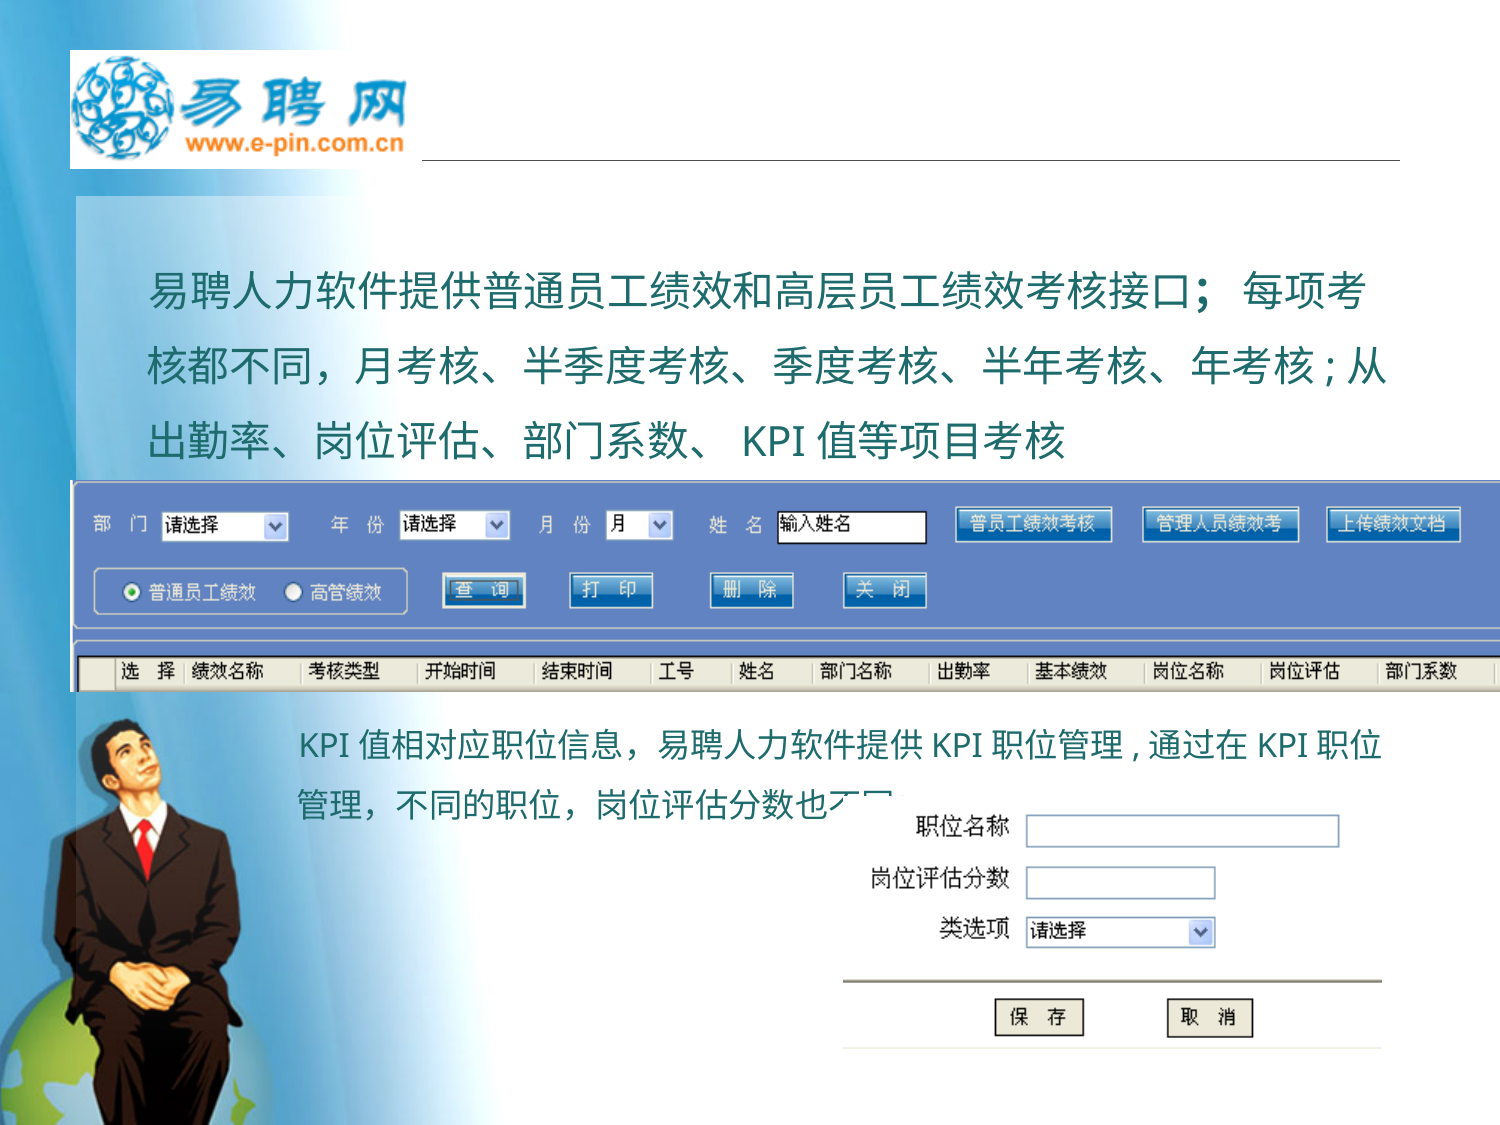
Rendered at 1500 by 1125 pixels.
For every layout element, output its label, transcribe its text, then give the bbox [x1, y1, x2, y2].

list 易聘人力软件提供普通员工绩效和高层员工绩效考核接口； 每项考核都不同，月考核、半季度考核、季度考核、半年考核、年考核;从出勤率、岗位评估、部门系数、KPI值等项目考核 KPI值相对应职位信息，易聘人力软件提供KPI职位管理,通过在KPI职位管理，不同的职位，岗位评估分数也不同； [74, 699, 1426, 1069]
list 易聘人力软件提供普通员工绩效和高层员工绩效考核接口； 每项考核都不同，月考核、半季度考核、季度考核、半年考核、年考核;从出勤率、岗位评估、部门系数、KPI值等项目考核 KPI值相对应职位信息，易聘人力软件提供KPI职位管理,通过在KPI职位管理，不同的职位，岗位评估分数也不同； [74, 231, 1426, 478]
picture [0, 0, 1500, 1125]
